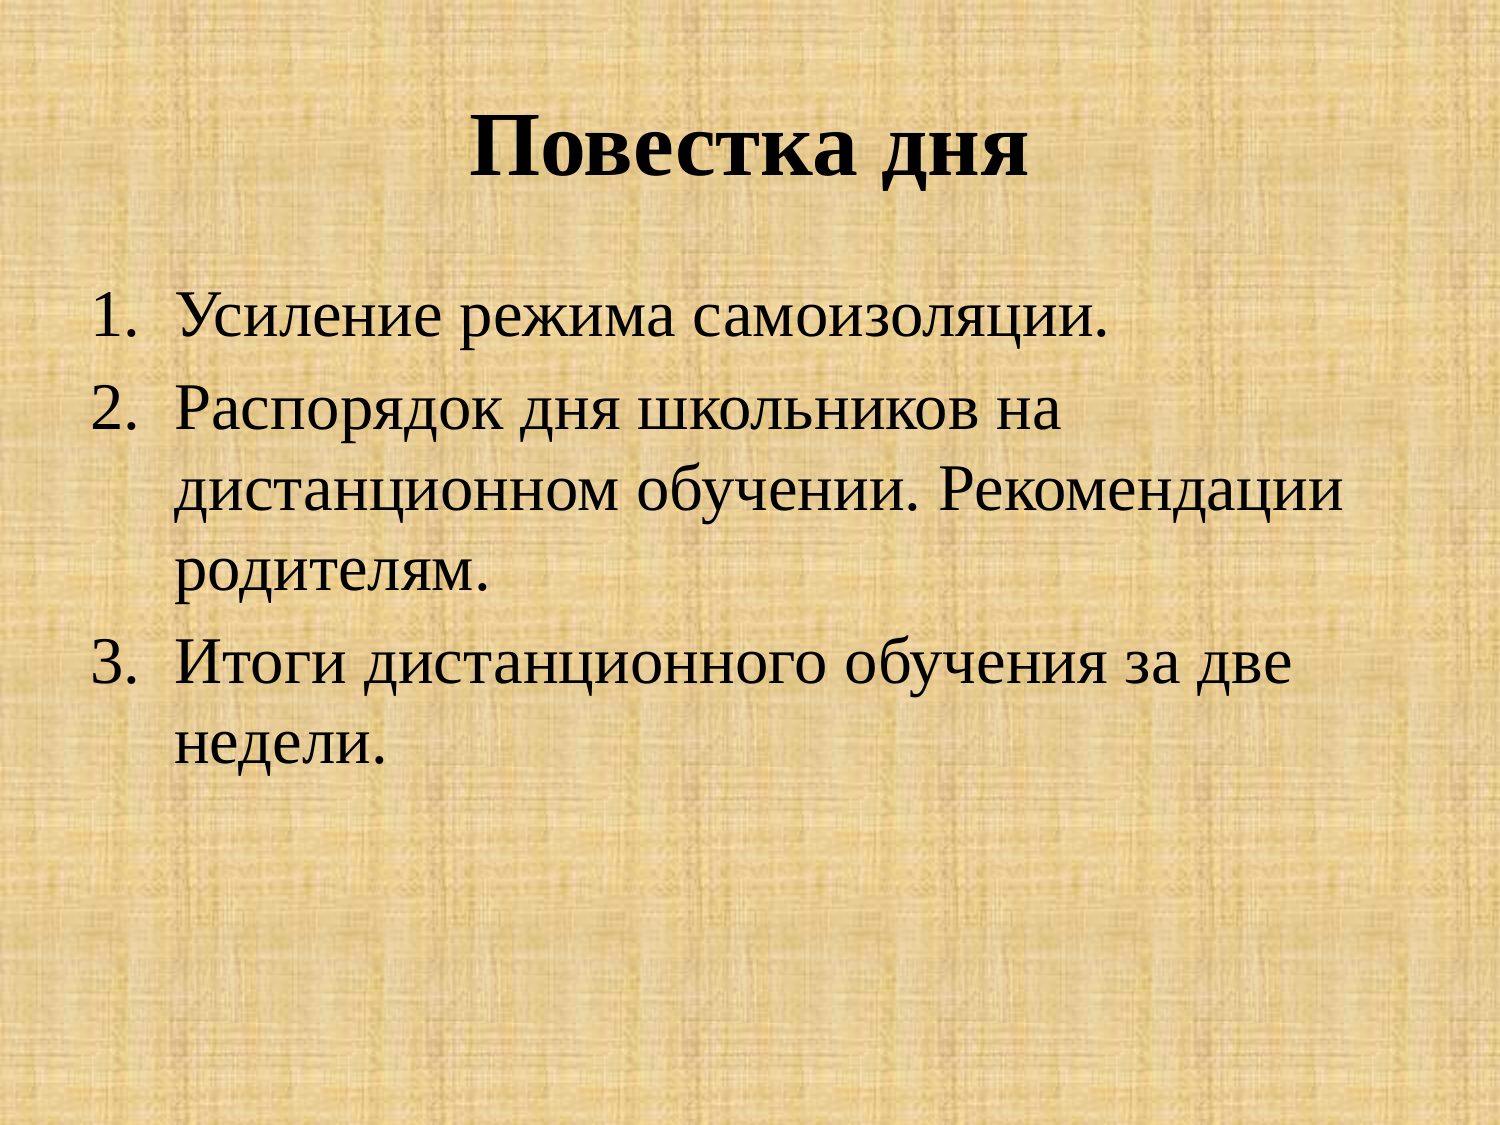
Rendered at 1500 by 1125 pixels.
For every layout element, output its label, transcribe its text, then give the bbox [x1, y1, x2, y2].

title Повестка дня [75, 45, 1425, 233]
picture [0, 0, 1500, 1125]
list Усиление режима самоизоляции. Распорядок дня школьников на дистанционном обучении. Рекомендации родителям. Итоги дистанционного обучения за две недели. [75, 262, 1425, 1005]
